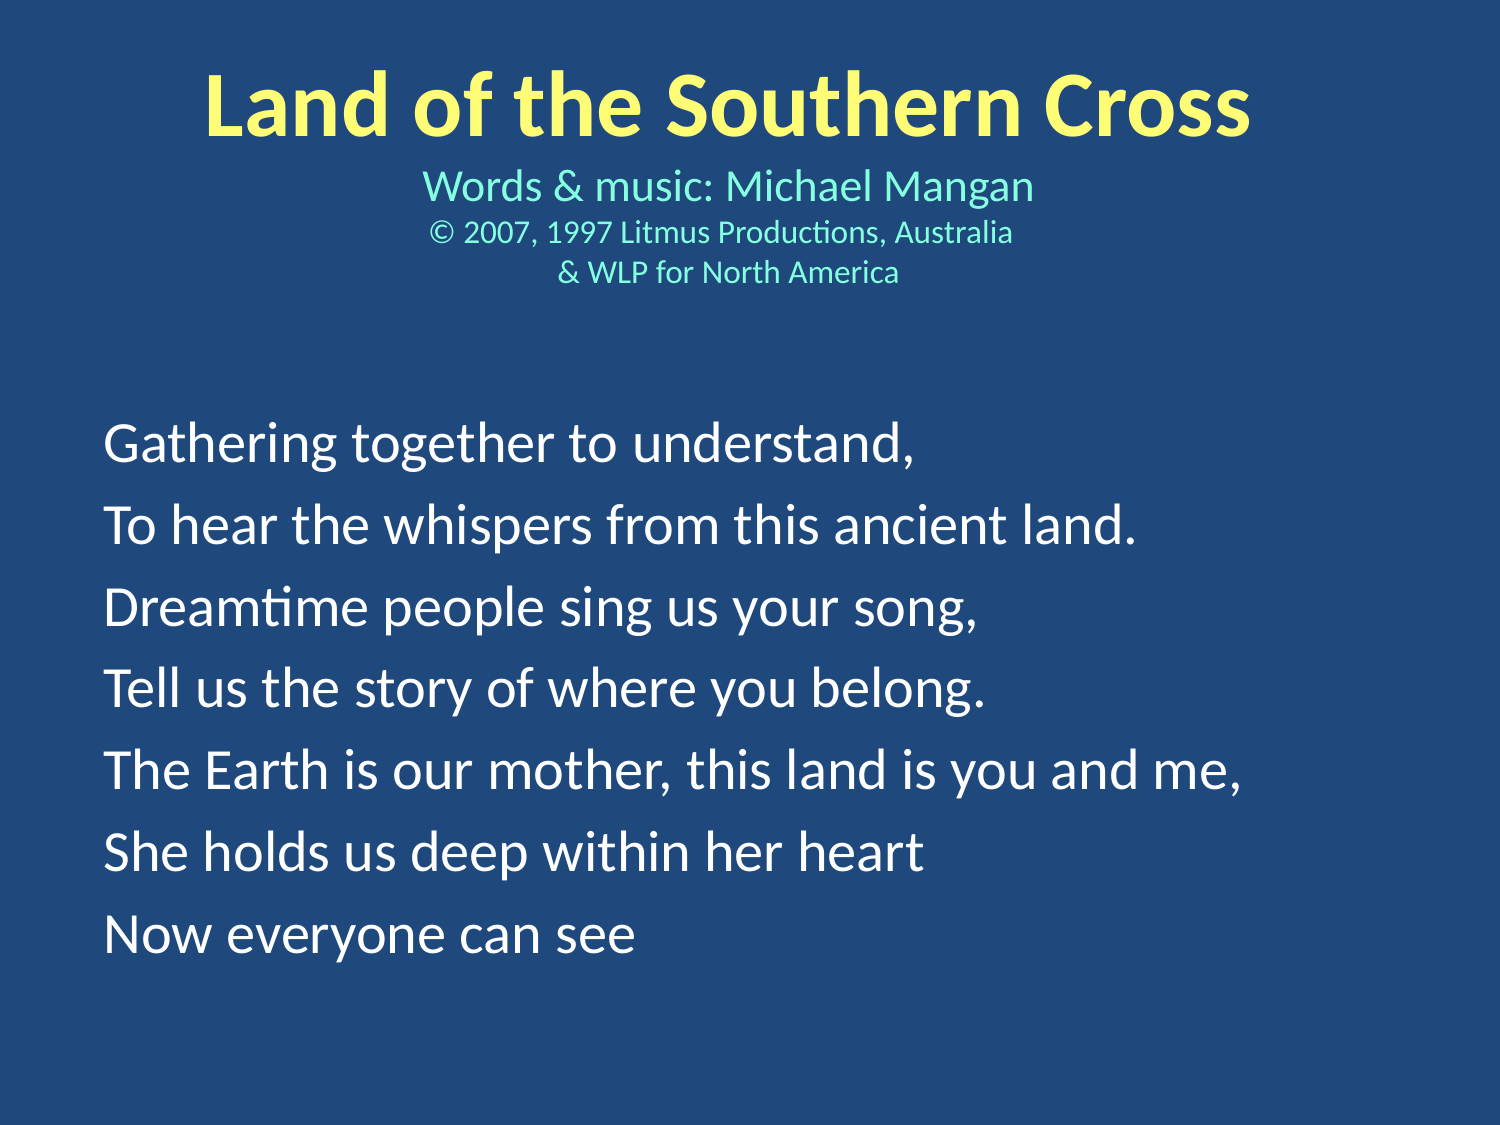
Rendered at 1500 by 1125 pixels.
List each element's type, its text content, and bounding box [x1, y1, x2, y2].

text_box Land of the Southern Cross Words & music: Michael Mangan © 2007, 1997 Litmus Productions, Australia & WLP for North America [41, 7, 1417, 327]
list Gathering together to understand, To hear the whispers from this ancient land. Dreamtime people sing us your song, Tell us the story of where you belong. The Earth is our mother, this land is you and me, She holds us deep within her heart Now everyone can see [88, 397, 1471, 1000]
